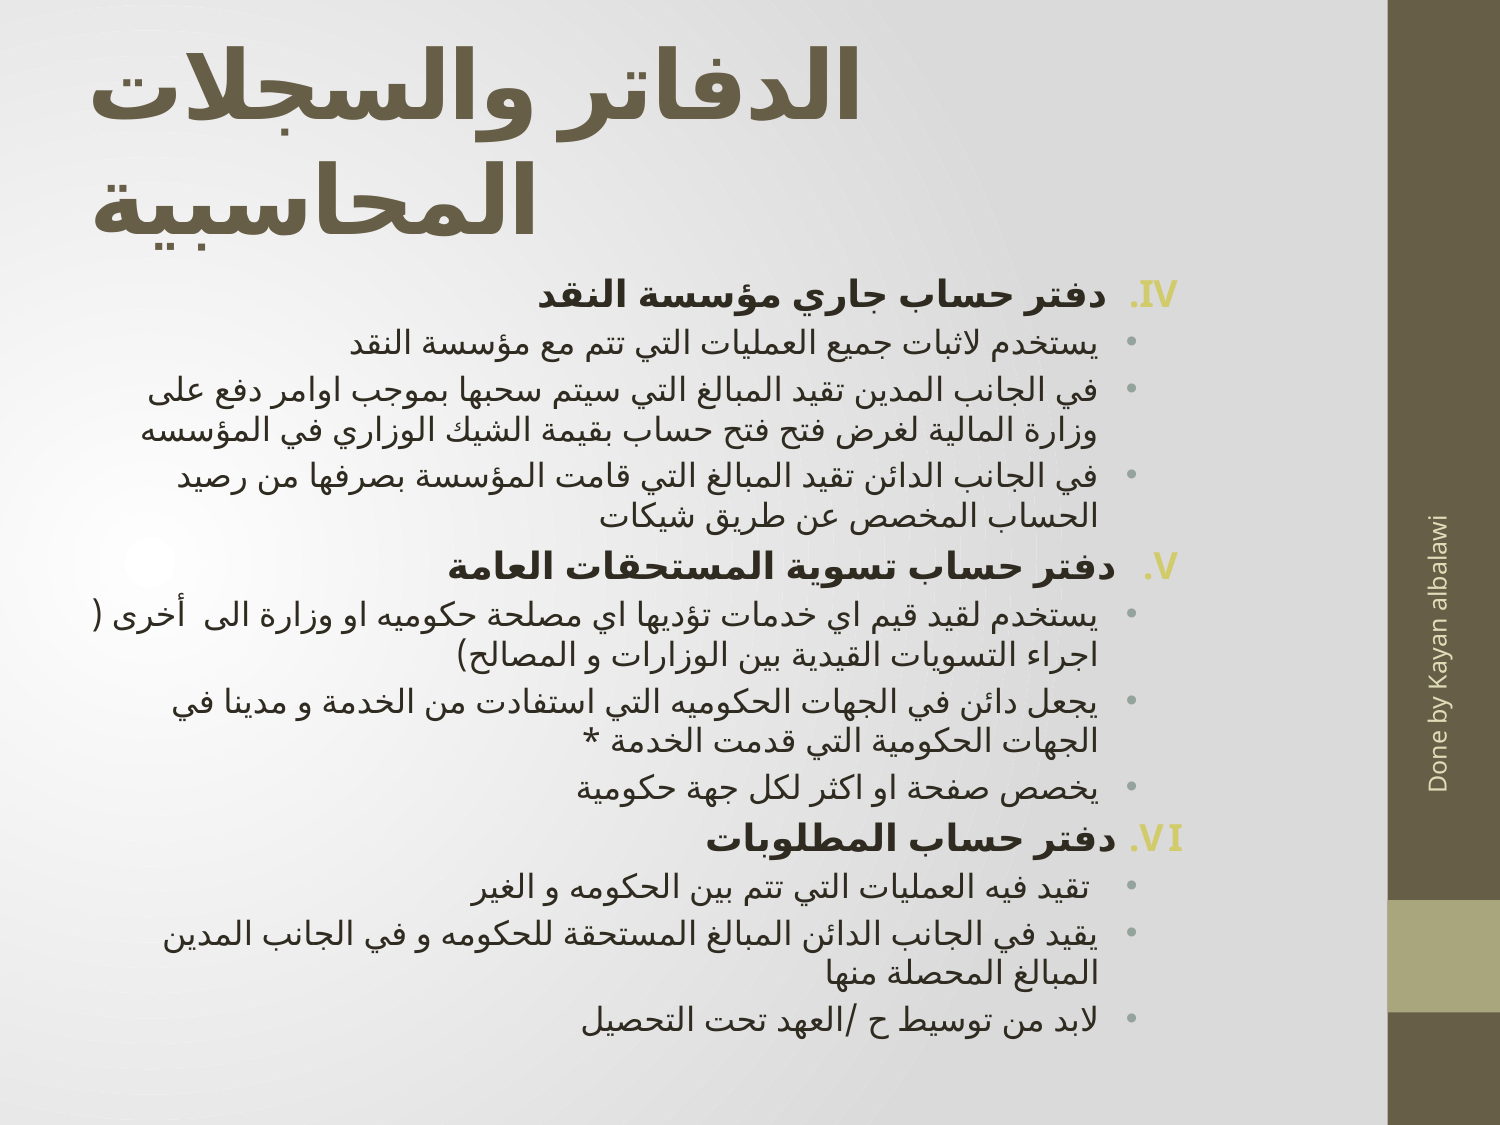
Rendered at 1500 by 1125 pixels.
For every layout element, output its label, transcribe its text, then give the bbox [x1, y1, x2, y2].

footer Done by Kayan albalawi [1408, 500, 1469, 889]
title الدفاتر والسجلات المحاسبية [75, 45, 1325, 233]
list دفتر حساب جاري مؤسسة النقد يستخدم لاثبات جميع العمليات التي تتم مع مؤسسة النقد في الجانب المدين تقيد المبالغ التي سيتم سحبها بموجب اوامر دفع على وزارة المالية لغرض فتح فتح حساب بقيمة الشيك الوزاري في المؤسسه في الجانب الدائن تقيد المبالغ التي قامت المؤسسة بصرفها من رصيد الحساب المخصص عن طريق شيكات دفتر حساب تسوية المستحقات العامة يستخدم لقيد قيم اي خدمات تؤديها اي مصلحة حكوميه او وزارة الى أخرى ( اجراء التسويات القيدية بين الوزارات و المصالح) يجعل دائن في الجهات الحكوميه التي استفادت من الخدمة و مدينا في الجهات الحكومية التي قدمت الخدمة * يخصص صفحة او اكثر لكل جهة حكومية دفتر حساب المطلوبات تقيد فيه العمليات التي تتم بين الحكومه و الغير يقيد في الجانب الدائن المبالغ المستحقة للحكومه و في الجانب المدين المبالغ المحصلة منها لابد من توسيط ح /العهد تحت التحصيل [75, 262, 1325, 1050]
